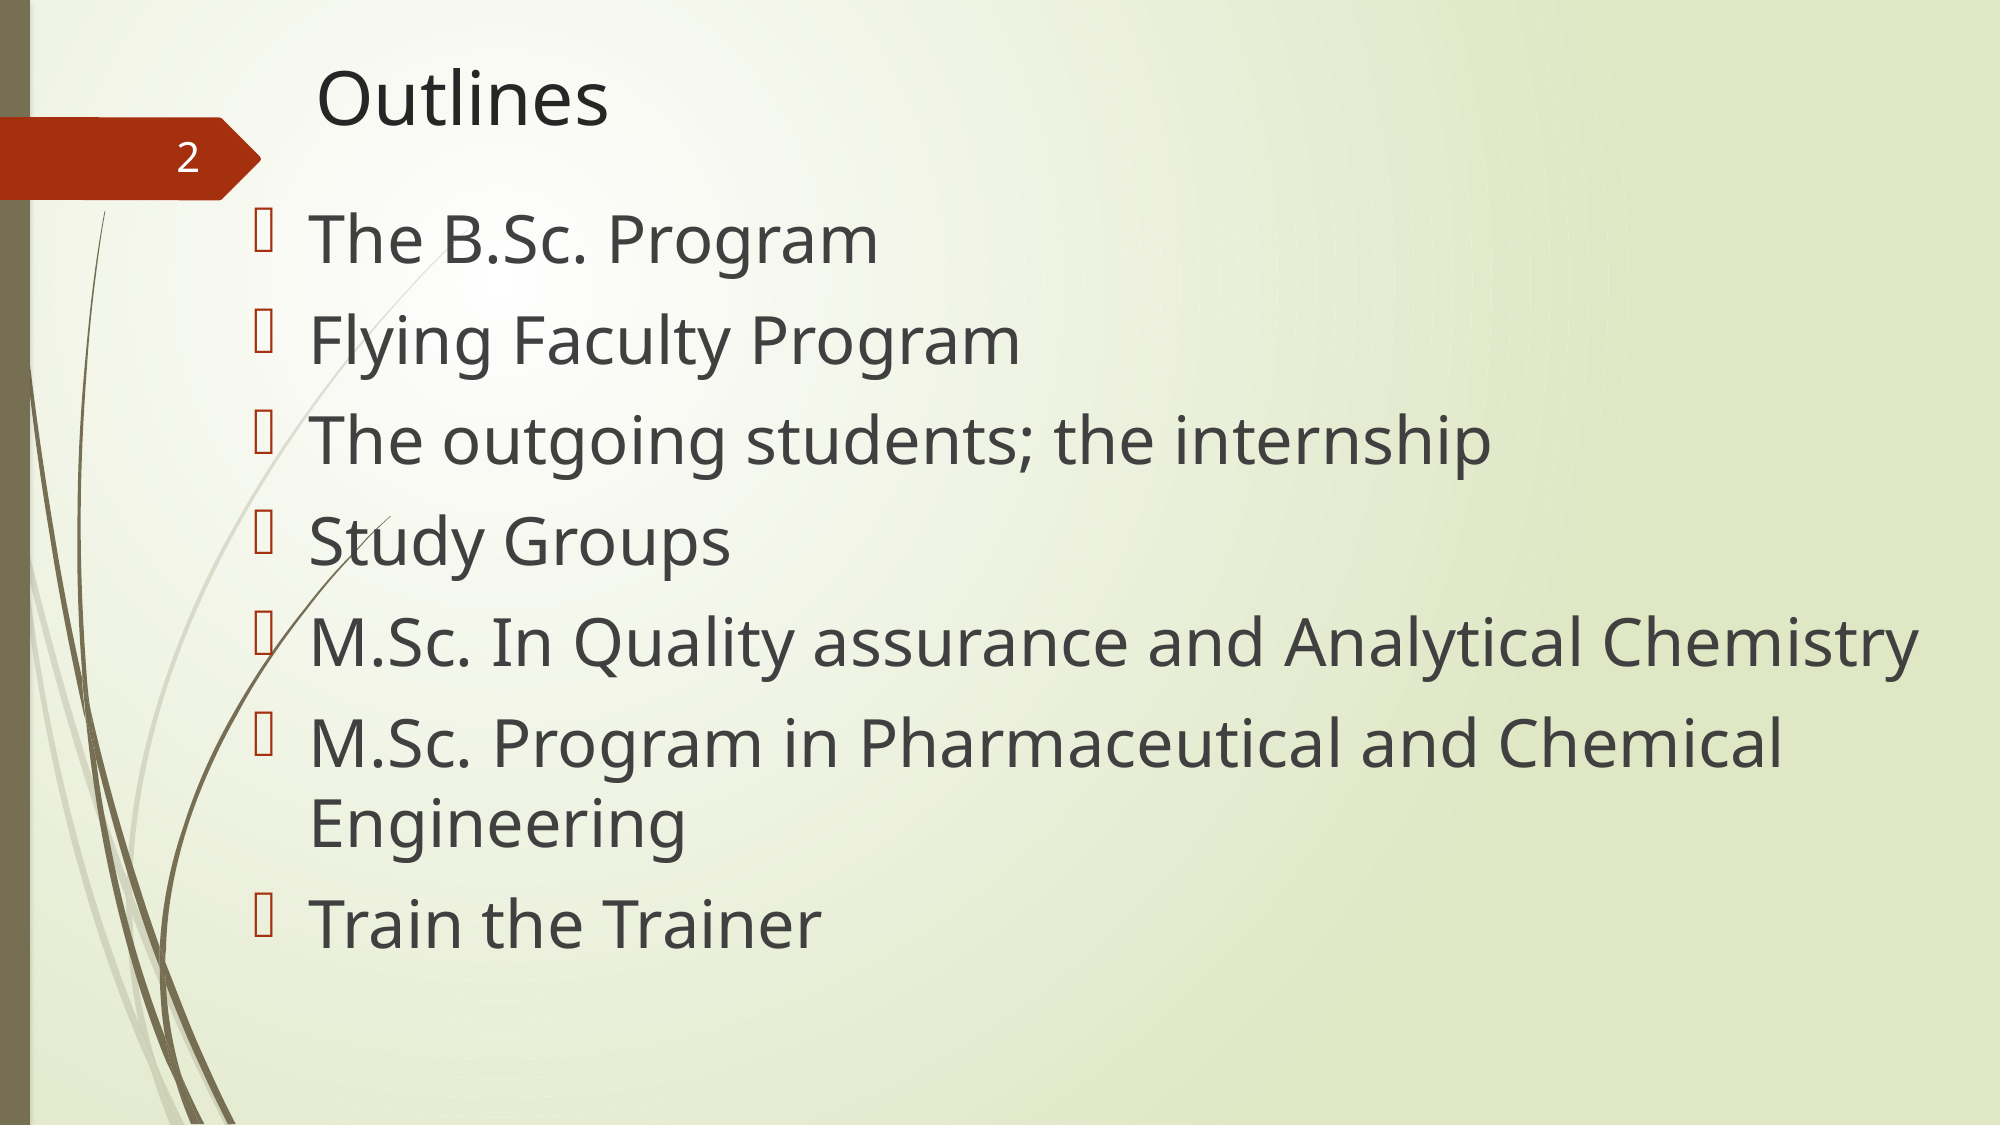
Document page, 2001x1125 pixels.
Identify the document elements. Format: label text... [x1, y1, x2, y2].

title Outlines [300, 42, 1763, 189]
list The B.Sc. Program Flying Faculty Program The outgoing students; the internship Study Groups M.Sc. In Quality assurance and Analytical Chemistry M.Sc. Program in Pharmaceutical and Chemical Engineering Train the Trainer [237, 189, 1979, 809]
slide_number 2 [87, 129, 216, 190]
